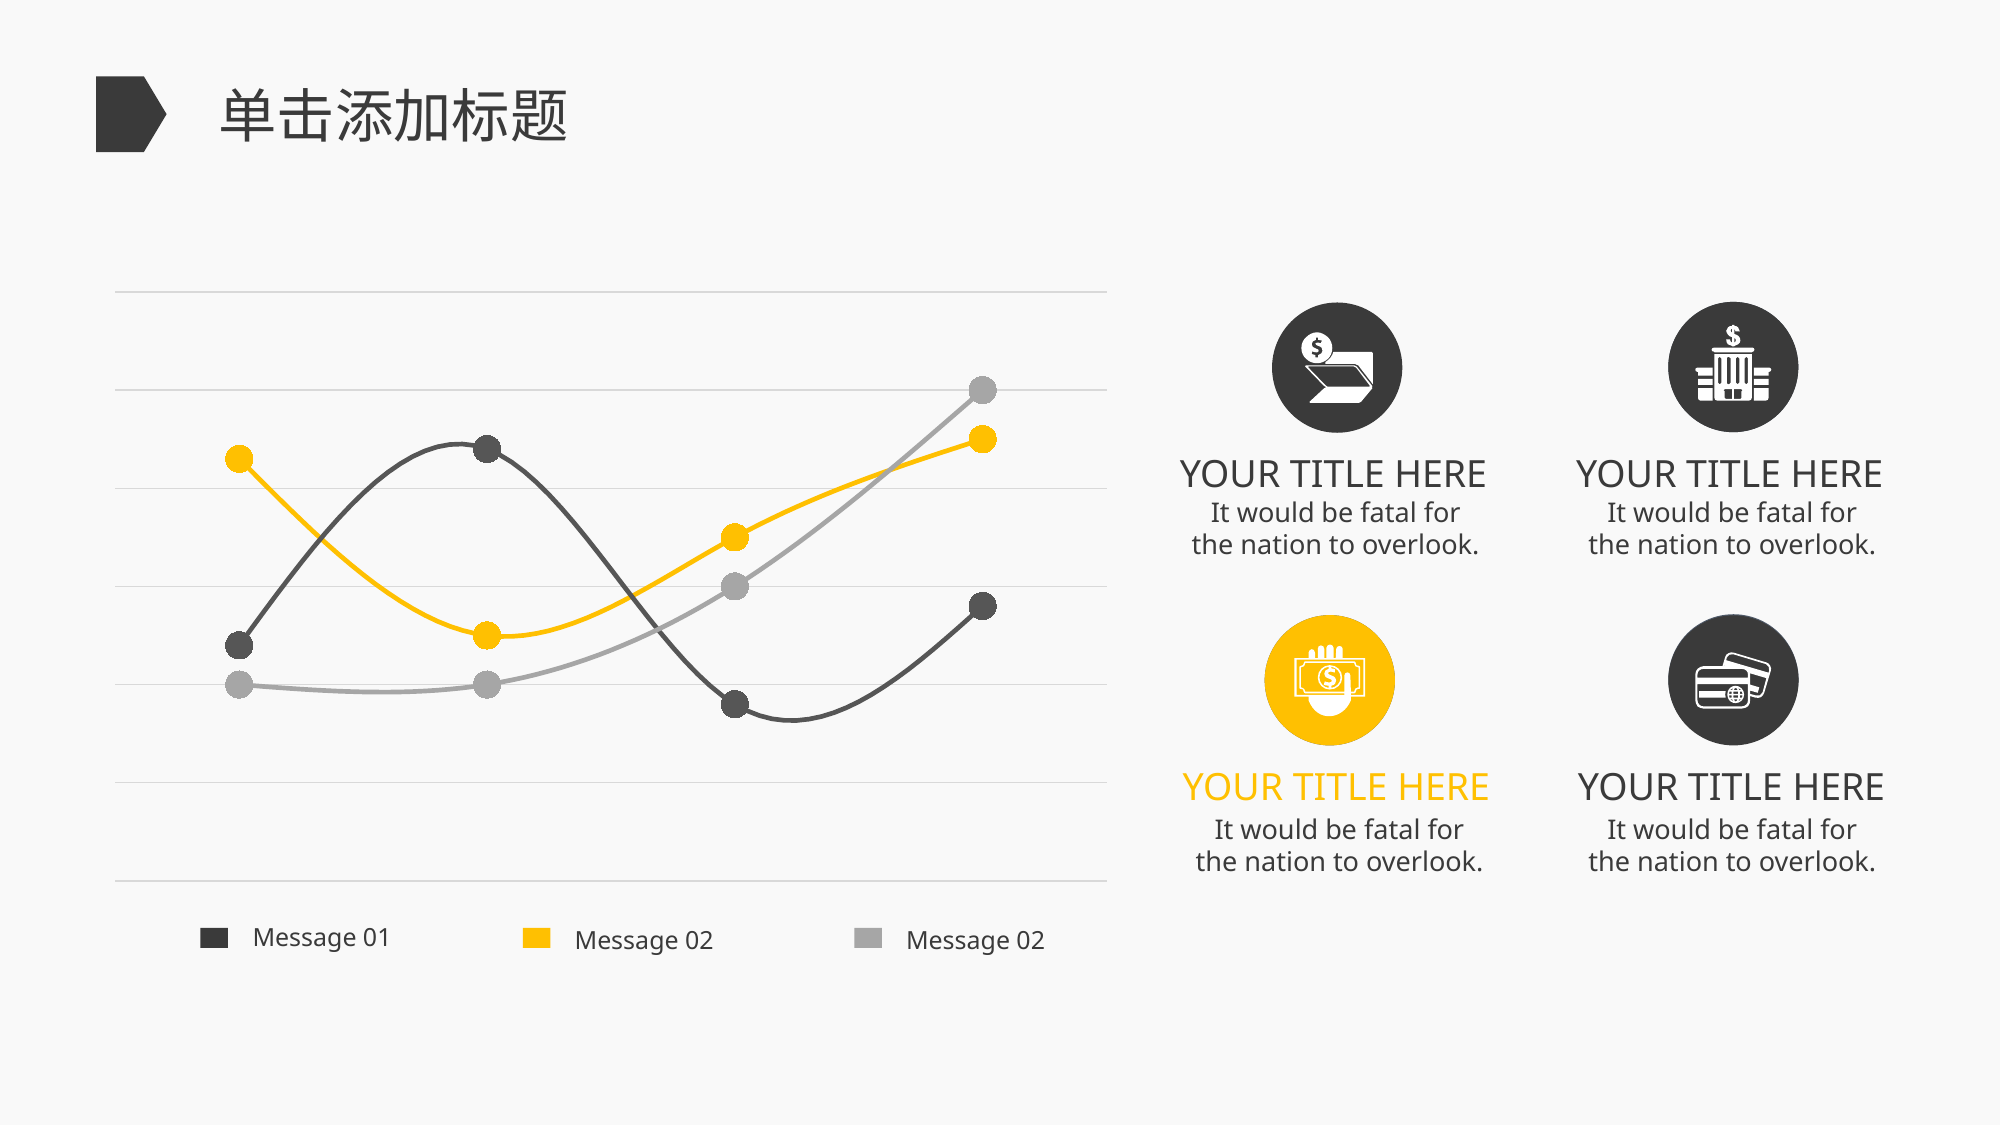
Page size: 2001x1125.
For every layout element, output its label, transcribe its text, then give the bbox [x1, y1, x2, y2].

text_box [1264, 615, 1395, 746]
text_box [1668, 301, 1799, 433]
text_box It would be fatal for the nation to overlook. [1174, 488, 1498, 568]
text_box Message 02 [942, 916, 1274, 962]
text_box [1668, 614, 1799, 746]
text_box [853, 927, 883, 949]
chart [94, 279, 1128, 894]
text_box Message 02 [346, 916, 942, 962]
text_box [199, 927, 229, 949]
text_box YOUR TITLE HERE [1561, 443, 1898, 503]
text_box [1272, 302, 1403, 433]
text_box It would be fatal for the nation to overlook. [1570, 804, 1894, 885]
text_box Message 01 [0, 914, 645, 960]
text_box YOUR TITLE HERE [1563, 755, 1900, 815]
text_box YOUR TITLE HERE [1165, 442, 1502, 503]
text_box YOUR TITLE HERE [1167, 755, 1505, 815]
text_box [522, 927, 551, 949]
text_box It would be fatal for the nation to overlook. [1177, 804, 1501, 885]
text_box It would be fatal for the nation to overlook. [1570, 488, 1894, 568]
text_box 单击添加标题 [95, 71, 691, 157]
